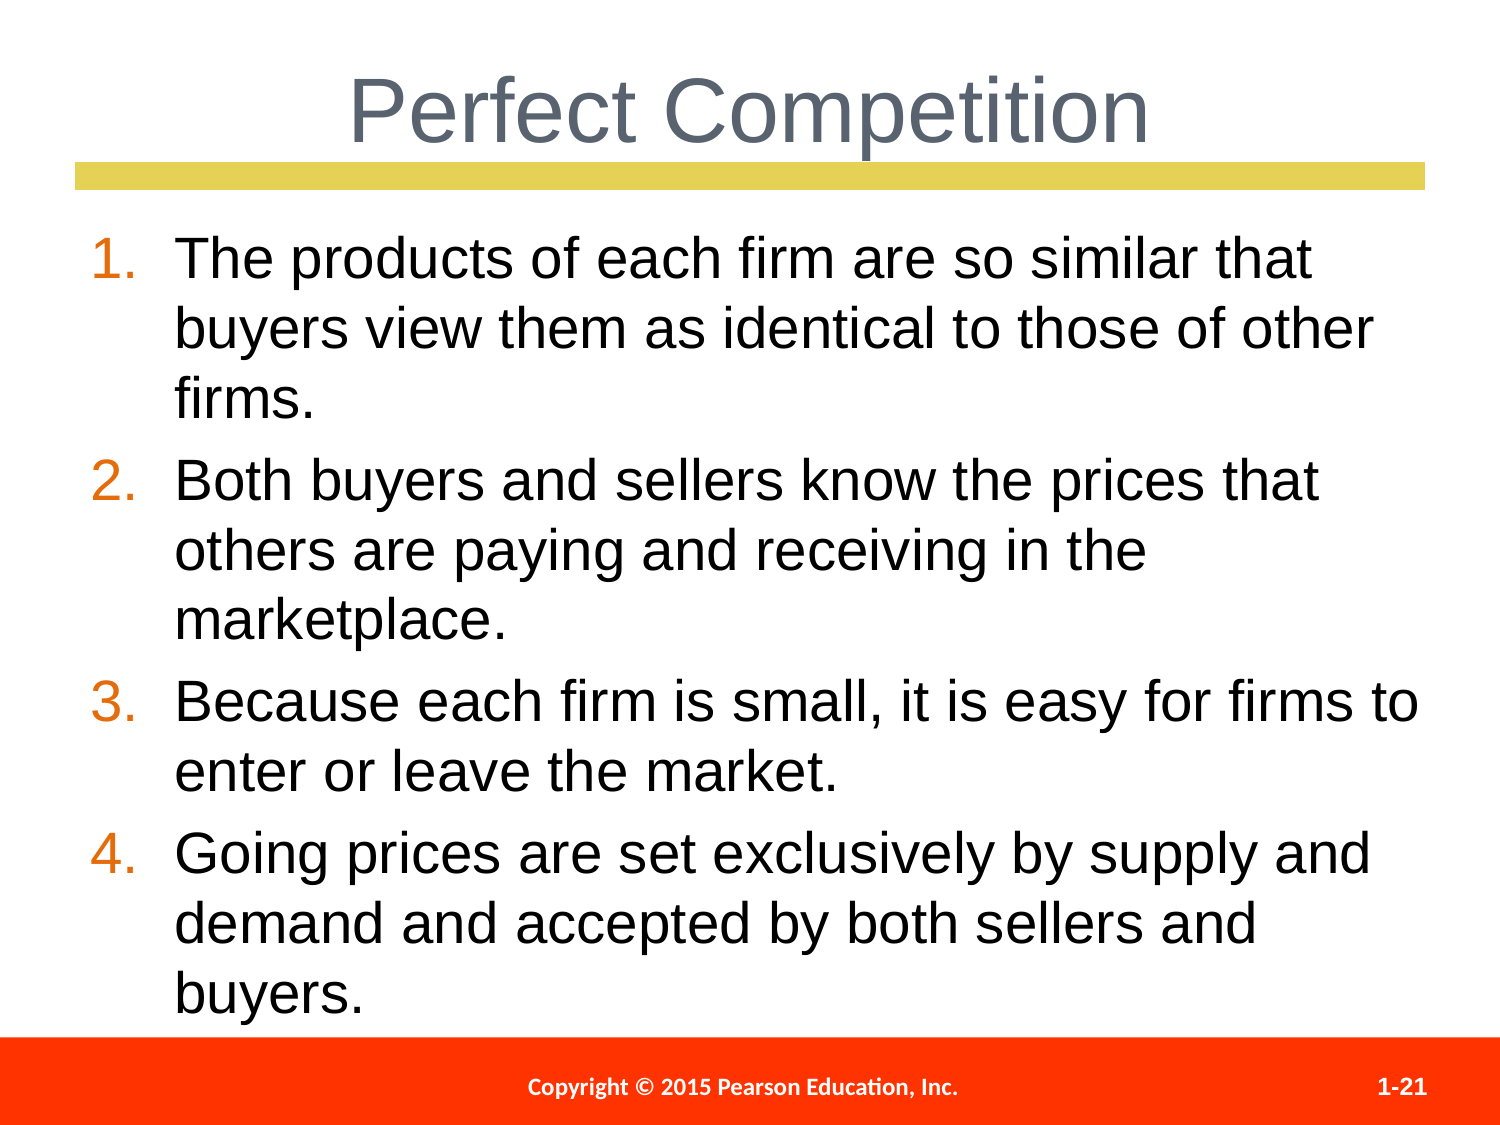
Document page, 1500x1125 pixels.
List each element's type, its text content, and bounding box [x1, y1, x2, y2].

title Perfect Competition [74, 12, 1426, 201]
list The products of each firm are so similar that buyers view them as identical to those of other firms. Both buyers and sellers know the prices that others are paying and receiving in the marketplace. Because each firm is small, it is easy for firms to enter or leave the market. Going prices are set exclusively by supply and demand and accepted by both sellers and buyers. [74, 212, 1451, 993]
